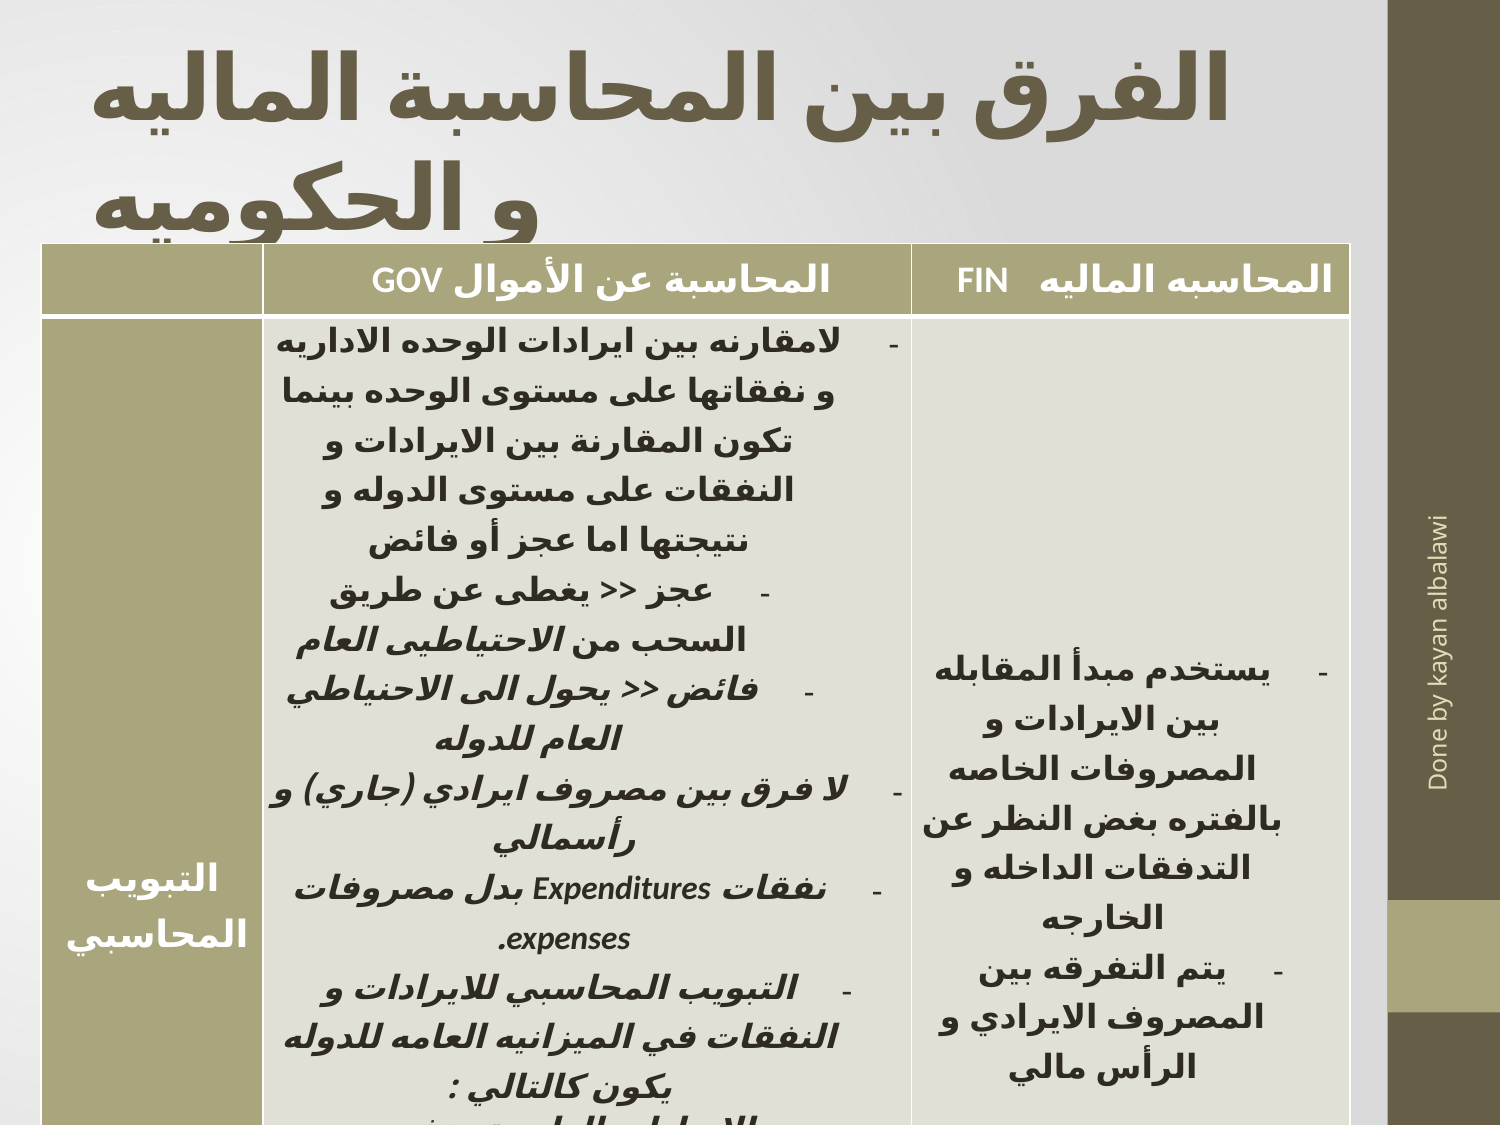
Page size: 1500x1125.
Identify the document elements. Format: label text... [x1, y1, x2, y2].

table_cell يستخدم مبدأ المقابله بين الايرادات و المصروفات الخاصه بالفتره بغض النظر عن التدفقات الداخله و الخارجه يتم التفرقه بين المصروف الايرادي و الرأس مالي [912, 319, 1349, 1125]
title الفرق بين المحاسبة الماليه و الحكوميه [75, 45, 1325, 233]
table_header [42, 244, 262, 314]
table_header المحاسبة عن الأموال GOV [264, 244, 911, 314]
footer Done by kayan albalawi [1408, 500, 1469, 889]
table_header المحاسبه الماليه FIN [912, 244, 1349, 314]
table_cell التبويب المحاسبي [42, 319, 262, 1125]
table_cell لامقارنه بين ايرادات الوحده الاداريه و نفقاتها على مستوى الوحده بينما تكون المقارنة بين الايرادات و النفقات على مستوى الدوله و نتيجتها اما عجز أو فائض عجز << يغطى عن طريق السحب من الاحتياطيى العام فائض << يحول الى الاحنياطي العام للدوله لا فرق بين مصروف ايرادي (جاري) و رأسمالي نفقات Expenditures بدل مصروفات expenses. التبويب المحاسبي للايرادات و النفقات في الميزانيه العامه للدوله يكون كالتالي : الايرادات العامه تصنف حسب نوع المال – مصادر الايرادات – الوحده الاداريه المسئوله عن التحصيل النفقات تبوب حسب نوع المال – الوظيفه – البرامج و الانشطه – الوحده الاداريه و طبيعه النفقه و نوعها [264, 319, 911, 1125]
